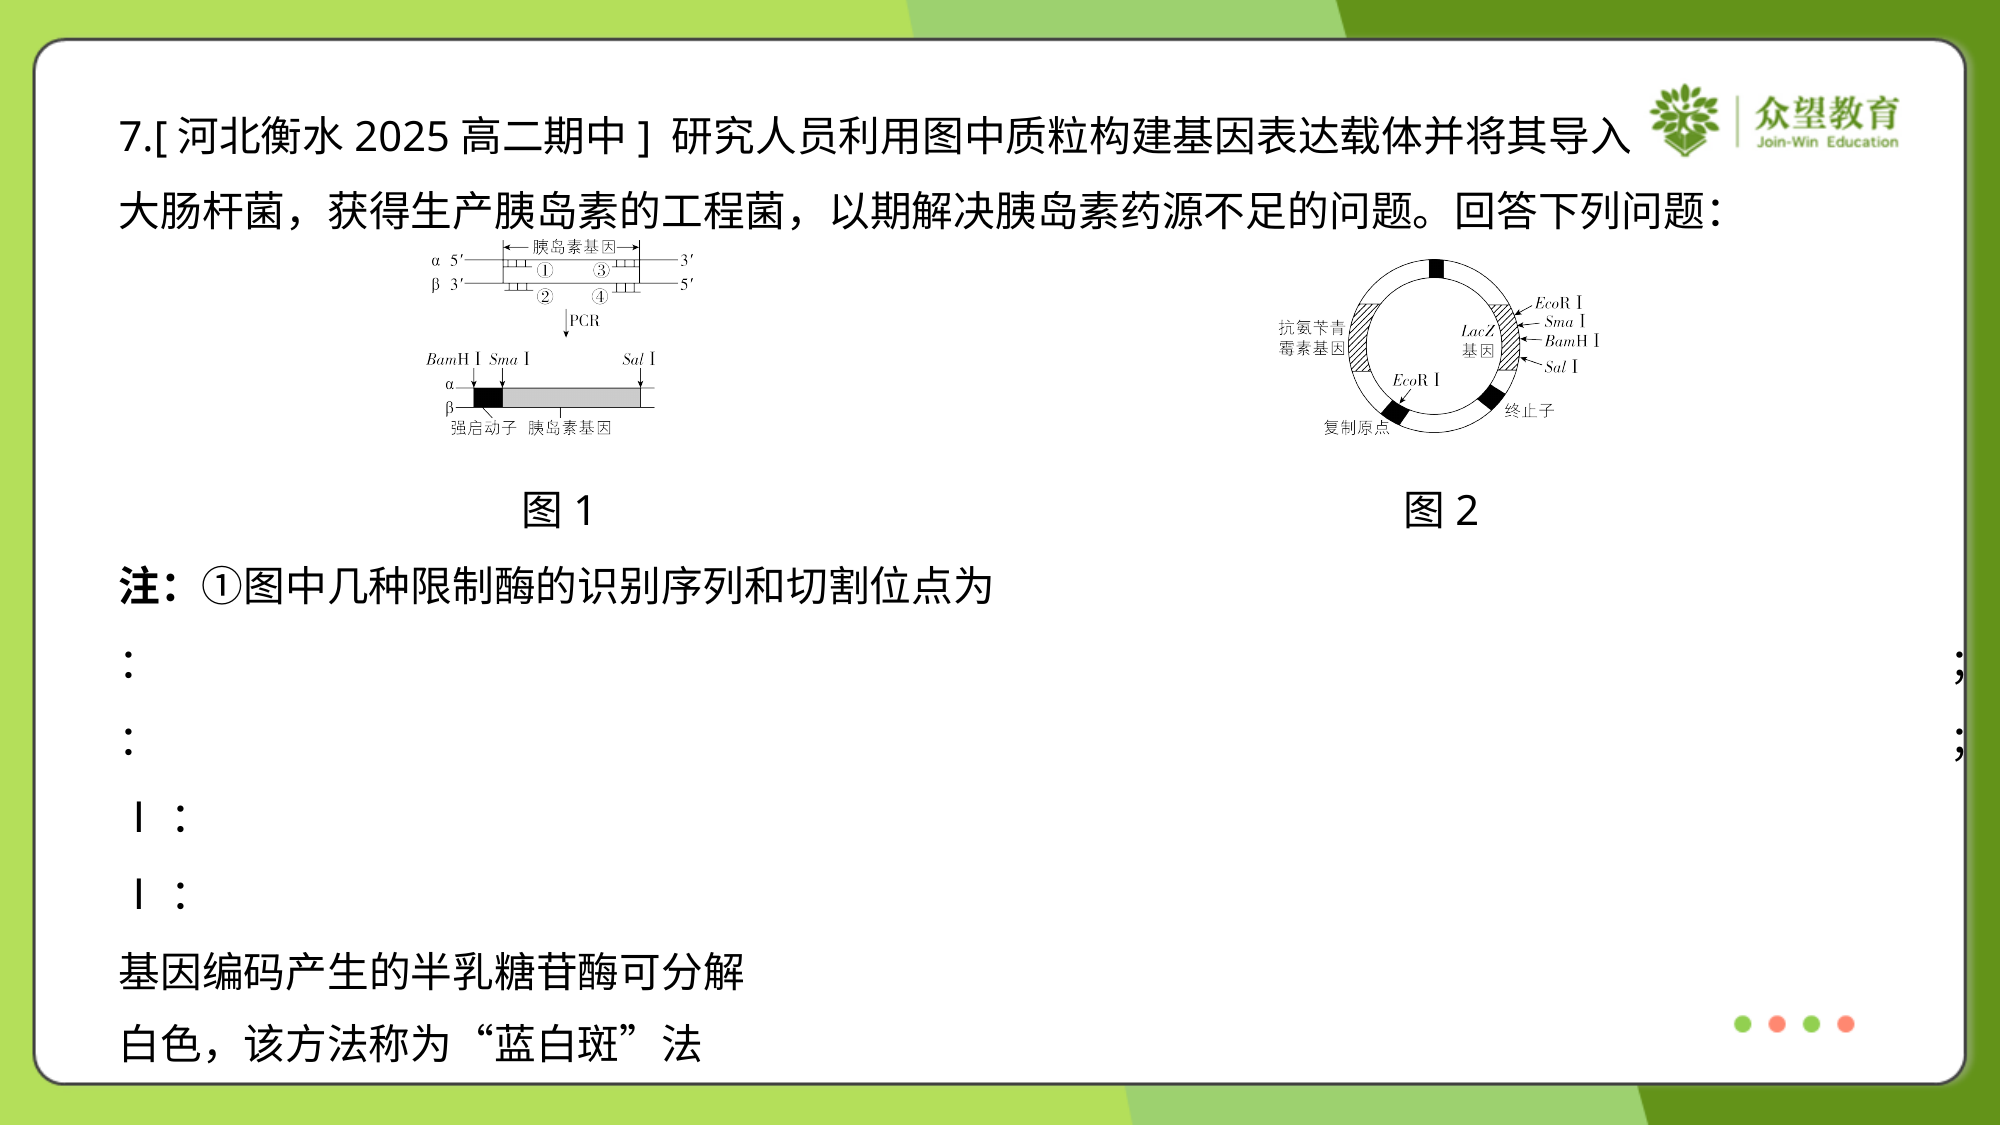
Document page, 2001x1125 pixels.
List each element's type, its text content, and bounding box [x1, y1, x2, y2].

text_box 图2 [1403, 458, 1480, 526]
text_box 7.[河北衡水2025高二期中] 研究人员利用图中质粒构建基因表达载体并将其导入 大肠杆菌，获得生产胰岛素的工程菌，以期解决胰岛素药源不足的问题。回答下列问题： [118, 84, 1883, 225]
picture [0, 0, 2000, 1125]
text_box 图1 [521, 458, 598, 526]
